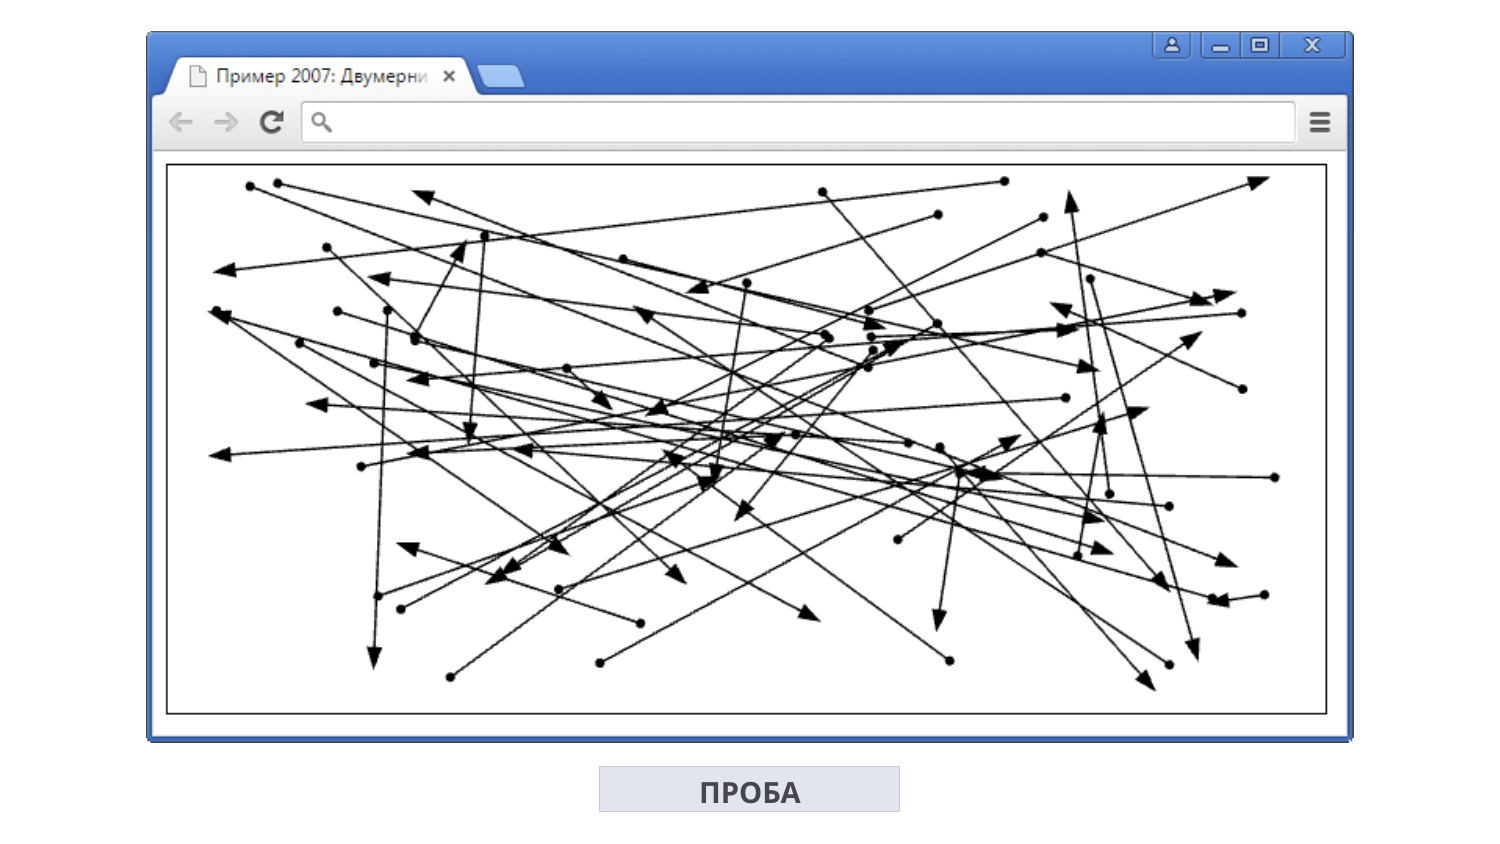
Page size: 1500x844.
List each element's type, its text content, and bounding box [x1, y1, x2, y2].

text_box ПРОБА [599, 766, 900, 812]
picture [146, 31, 1354, 744]
